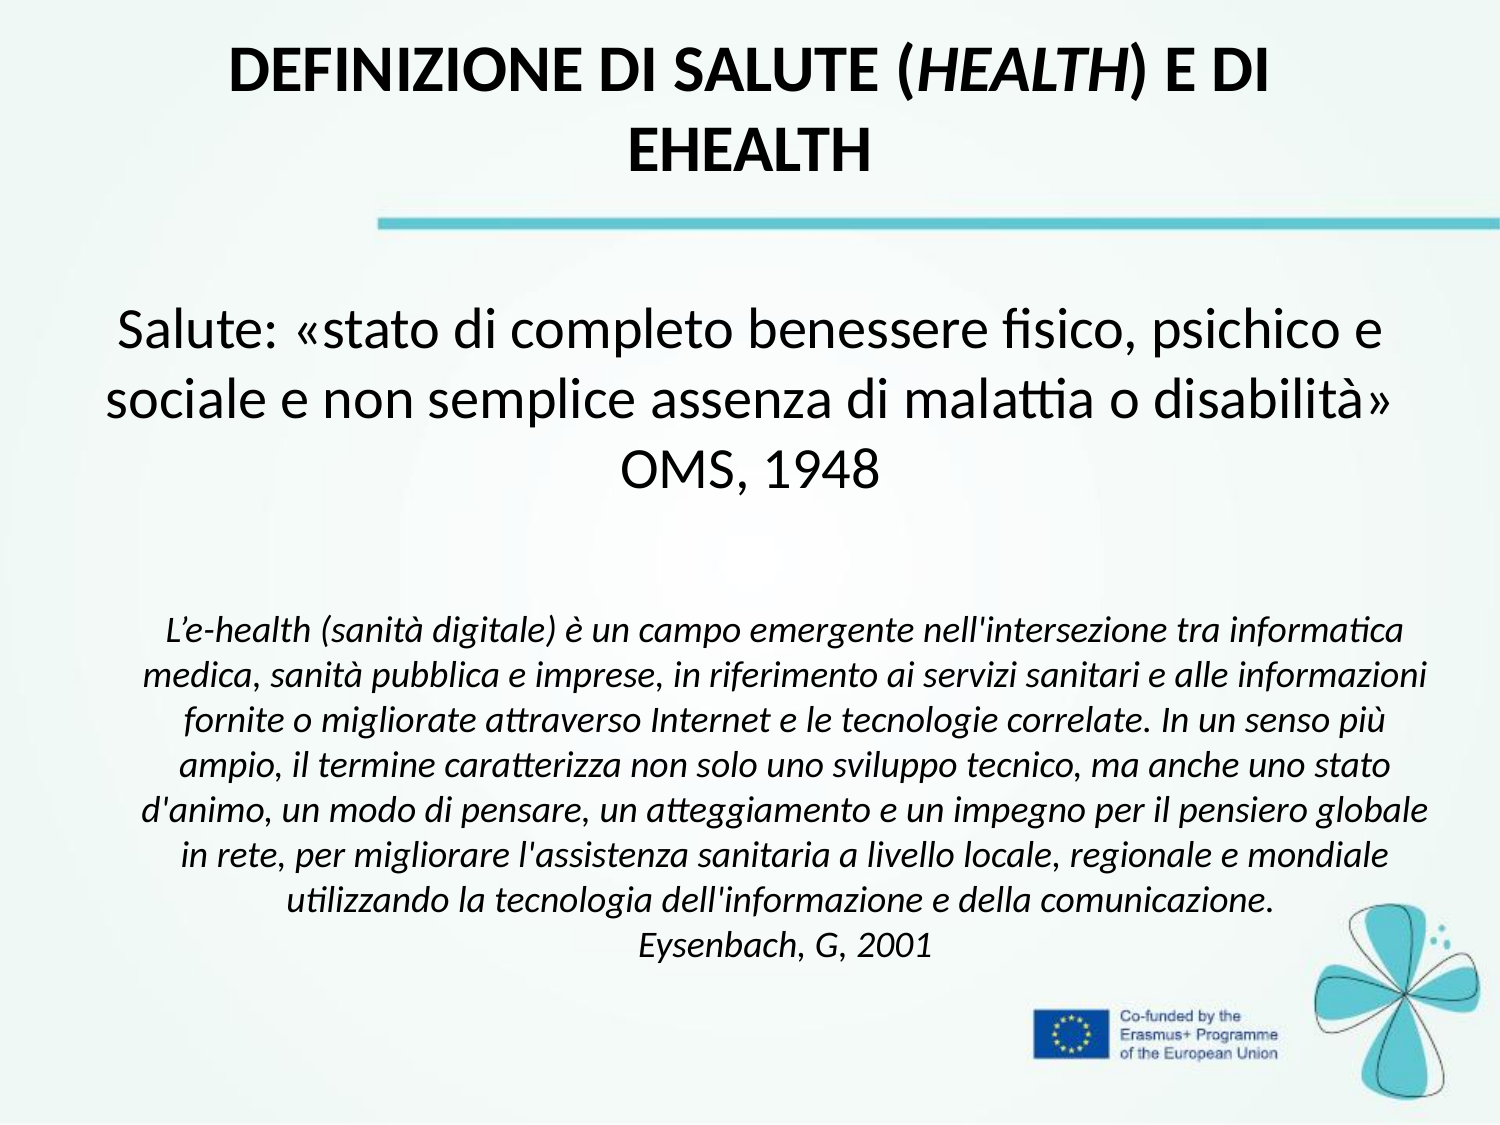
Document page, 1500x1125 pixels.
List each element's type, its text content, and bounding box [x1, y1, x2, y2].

picture [0, 0, 1500, 1125]
text_box L’e-health (sanità digitale) è un campo emergente nell'intersezione tra informatica medica, sanità pubblica e imprese, in riferimento ai servizi sanitari e alle informazioni fornite o migliorate attraverso Internet e le tecnologie correlate. In un senso più ampio, il termine caratterizza non solo uno sviluppo tecnico, ma anche uno stato d'animo, un modo di pensare, un atteggiamento e un impegno per il pensiero globale in rete, per migliorare l'assistenza sanitaria a livello locale, regionale e mondiale utilizzando la tecnologia dell'informazione e della comunicazione. Eysenbach, G, 2001 [115, 597, 1456, 973]
text_box DEFINIZIONE DI SALUTE (HEALTH) E DI EHEALTH [142, 17, 1358, 192]
text_box Salute: «stato di completo benessere fisico, psichico e sociale e non semplice assenza di malattia o disabilità» OMS, 1948 [45, 282, 1456, 508]
